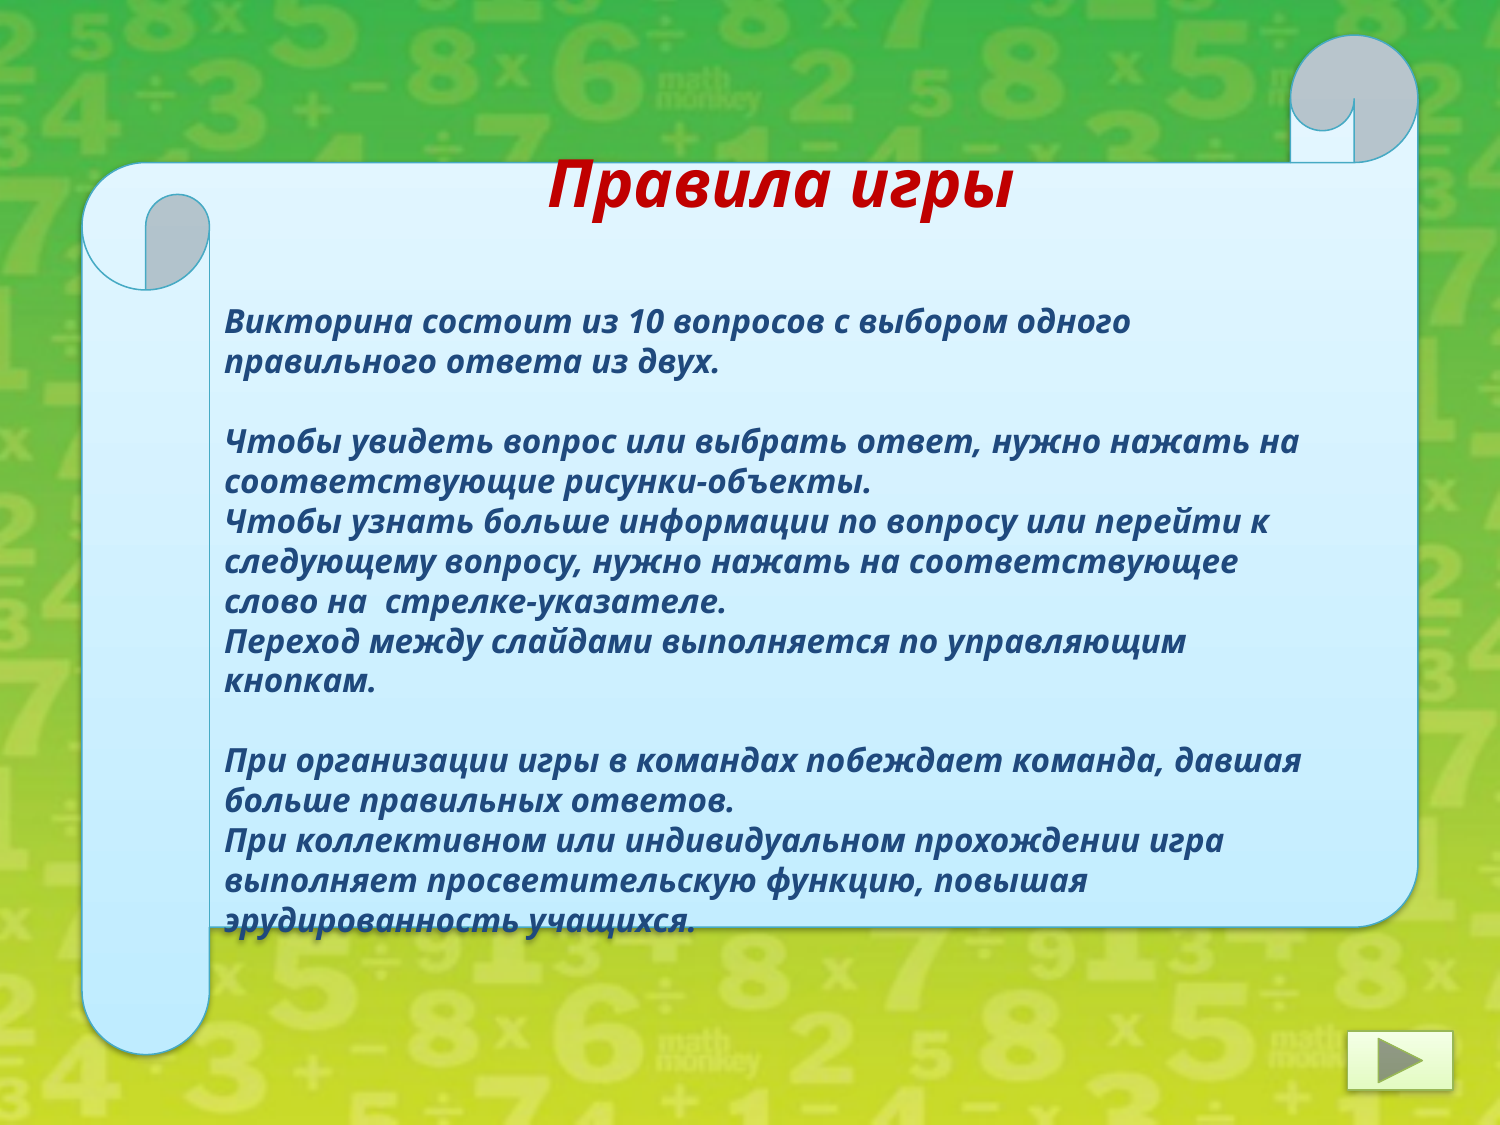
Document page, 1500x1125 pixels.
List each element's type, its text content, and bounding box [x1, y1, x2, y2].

text_box Правила игры Викторина состоит из 10 вопросов с выбором одного правильного ответа из двух. Чтобы увидеть вопрос или выбрать ответ, нужно нажать на соответствующие рисунки-объекты. Чтобы узнать больше информации по вопросу или перейти к следующему вопросу, нужно нажать на соответствующее слово на стрелке-указателе. Переход между слайдами выполняется по управляющим кнопкам. При организации игры в командах побеждает команда, давшая больше правильных ответов. При коллективном или индивидуальном прохождении игра выполняет просветительскую функцию, повышая эрудированность учащихся. [81, 34, 1419, 1056]
picture [0, 0, 1500, 1125]
text_box [1347, 1030, 1454, 1091]
